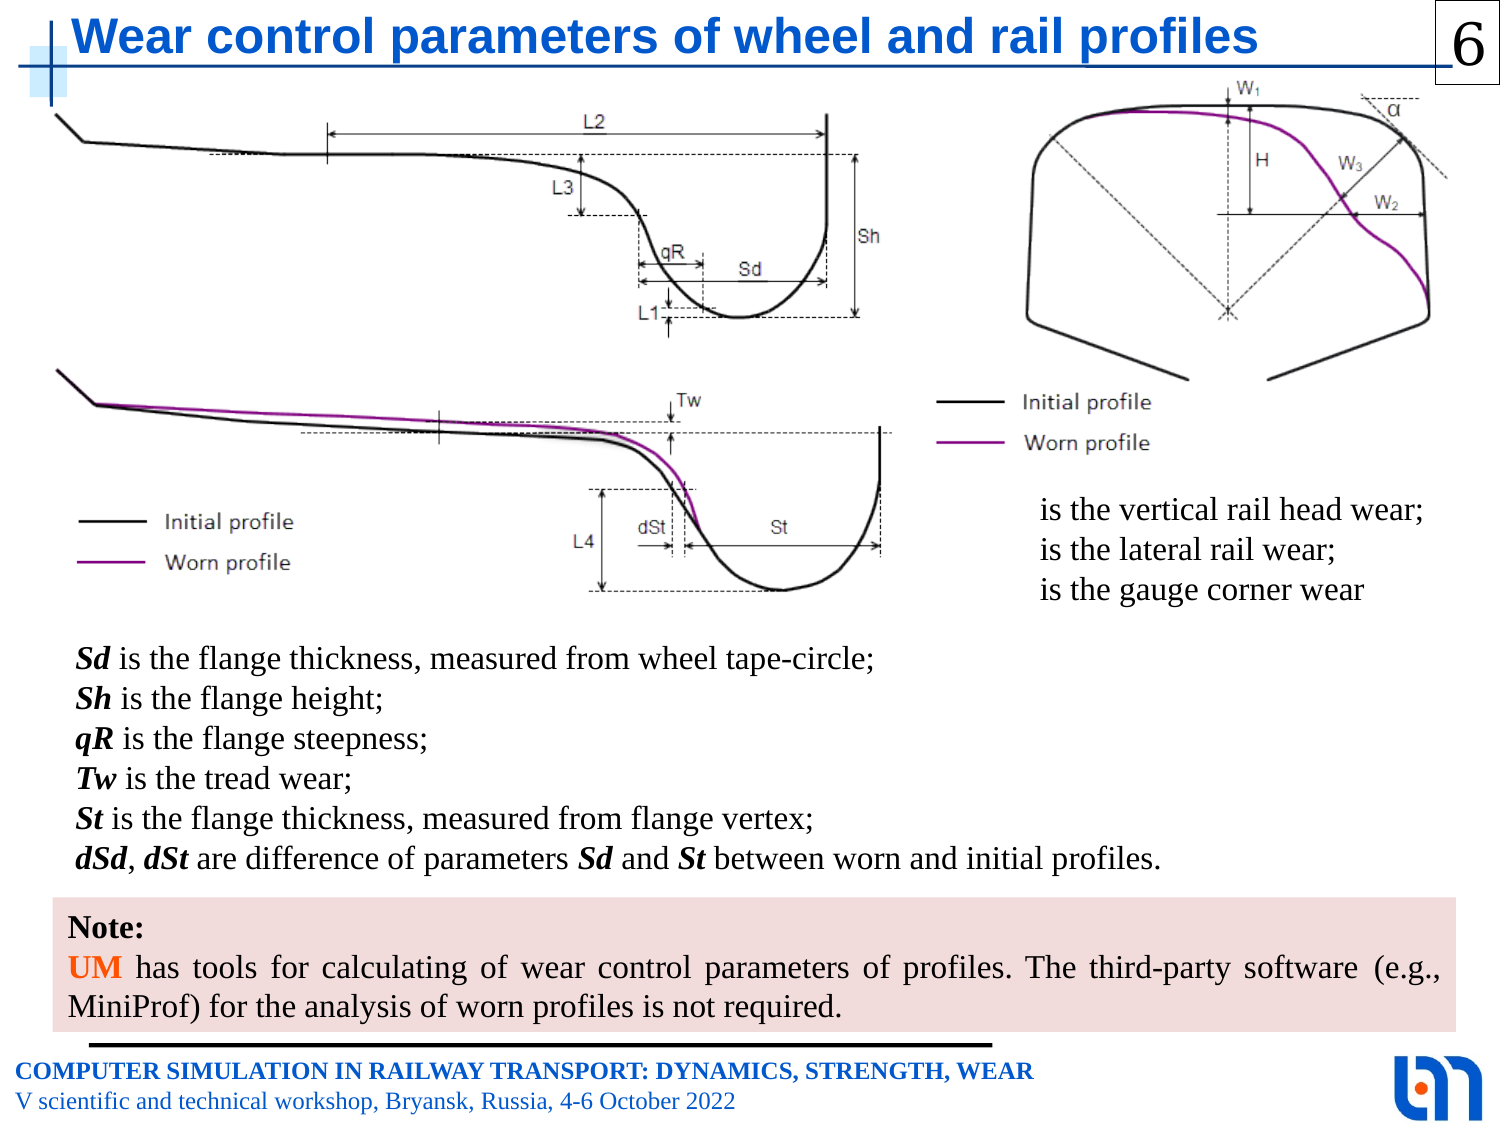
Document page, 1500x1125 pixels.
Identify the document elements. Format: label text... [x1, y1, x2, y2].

text_box Note: UM has tools for calculating of wear control parameters of profiles. The third-party software (e.g., MiniProf) for the analysis of worn profiles is not required. [52, 897, 1456, 1032]
picture [927, 73, 1456, 471]
title Wear control parameters of wheel and rail profiles [70, 0, 1435, 64]
picture [1391, 1052, 1485, 1123]
picture [53, 110, 884, 342]
text_box Sd is the flange thickness, measured from wheel tape-circle; Sh is the flange height; qR is the flange steepness; Tw is the tread wear; St is the flange thickness, measured from flange vertex; dSd, dSt are difference of parameters Sd and St between worn and initial profiles. [60, 628, 1178, 884]
text_box 6 [1435, 0, 1500, 85]
picture [52, 365, 894, 597]
